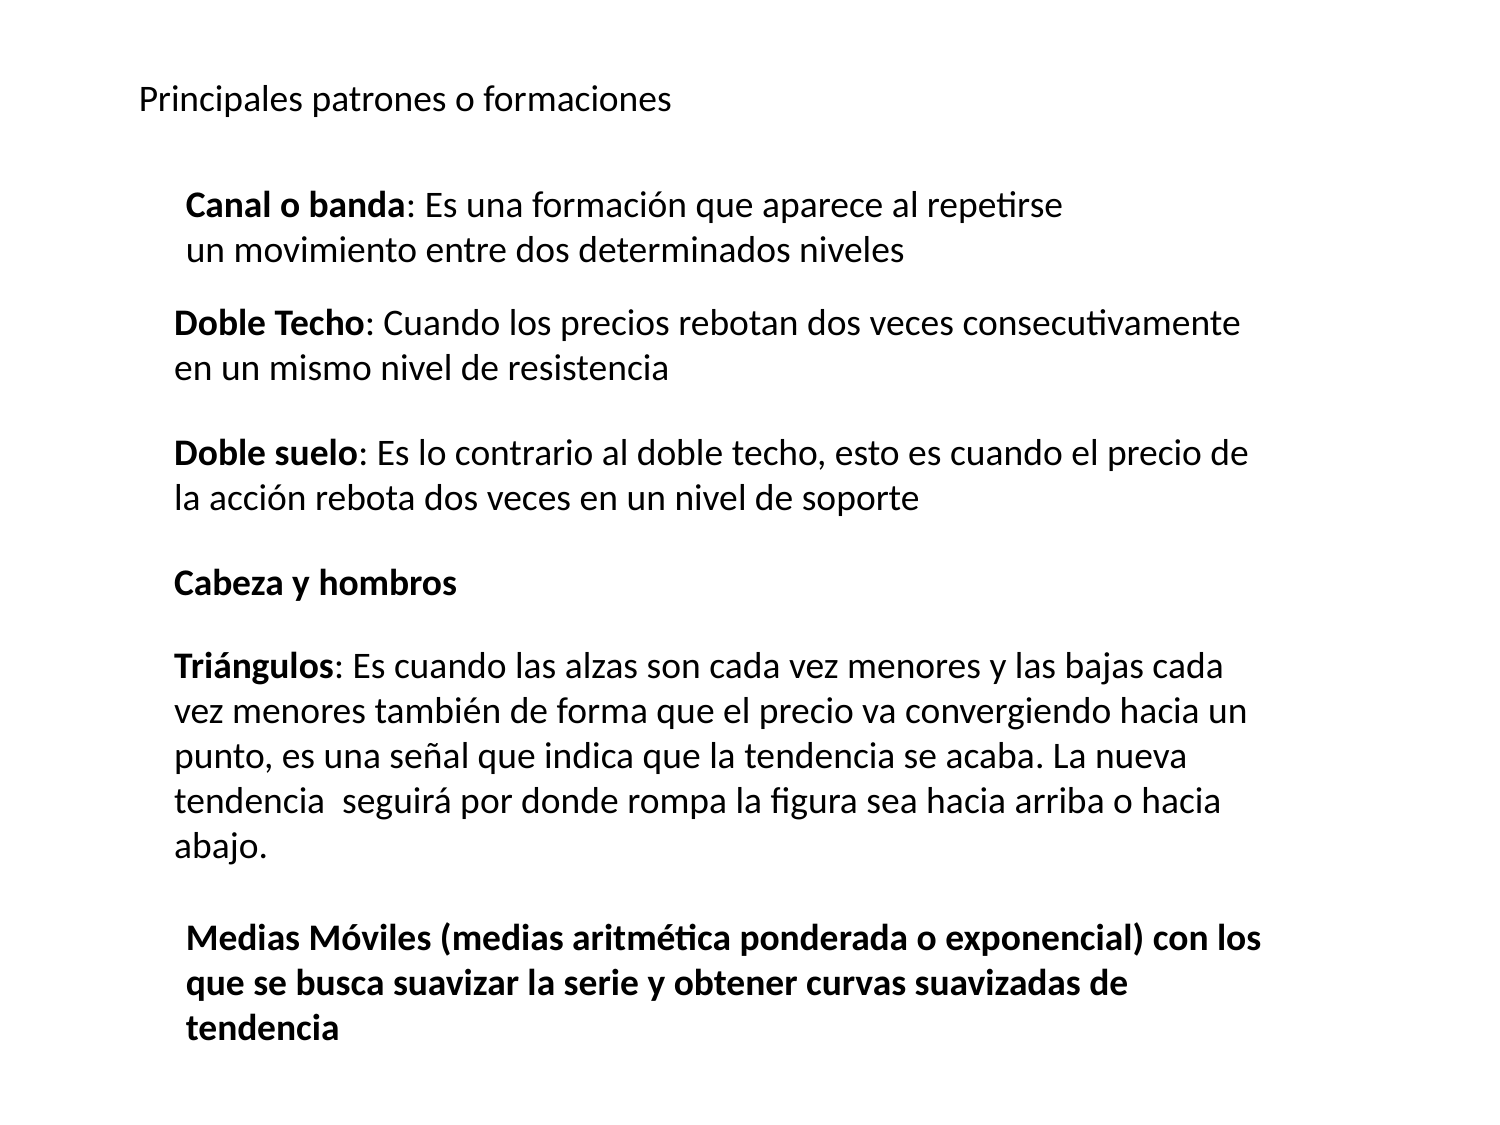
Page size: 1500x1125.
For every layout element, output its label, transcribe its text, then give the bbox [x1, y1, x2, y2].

text_box Doble Techo: Cuando los precios rebotan dos veces consecutivamente en un mismo nivel de resistencia [159, 290, 1294, 396]
text_box Medias Móviles (medias aritmética ponderada o exponencial) con los que se busca suavizar la serie y obtener curvas suavizadas de tendencia [171, 905, 1306, 1055]
text_box Principales patrones o formaciones [123, 66, 1258, 127]
text_box Doble suelo: Es lo contrario al doble techo, esto es cuando el precio de la acción rebota dos veces en un nivel de soporte [159, 420, 1294, 526]
text_box Canal o banda: Es una formación que aparece al repetirse un movimiento entre dos determinados niveles [171, 172, 1117, 278]
text_box Triángulos: Es cuando las alzas son cada vez menores y las bajas cada vez menores también de forma que el precio va convergiendo hacia un punto, es una señal que indica que la tendencia se acaba. La nueva tendencia seguirá por donde rompa la figura sea hacia arriba o hacia abajo. [159, 633, 1294, 874]
text_box Cabeza y hombros [159, 550, 1294, 611]
